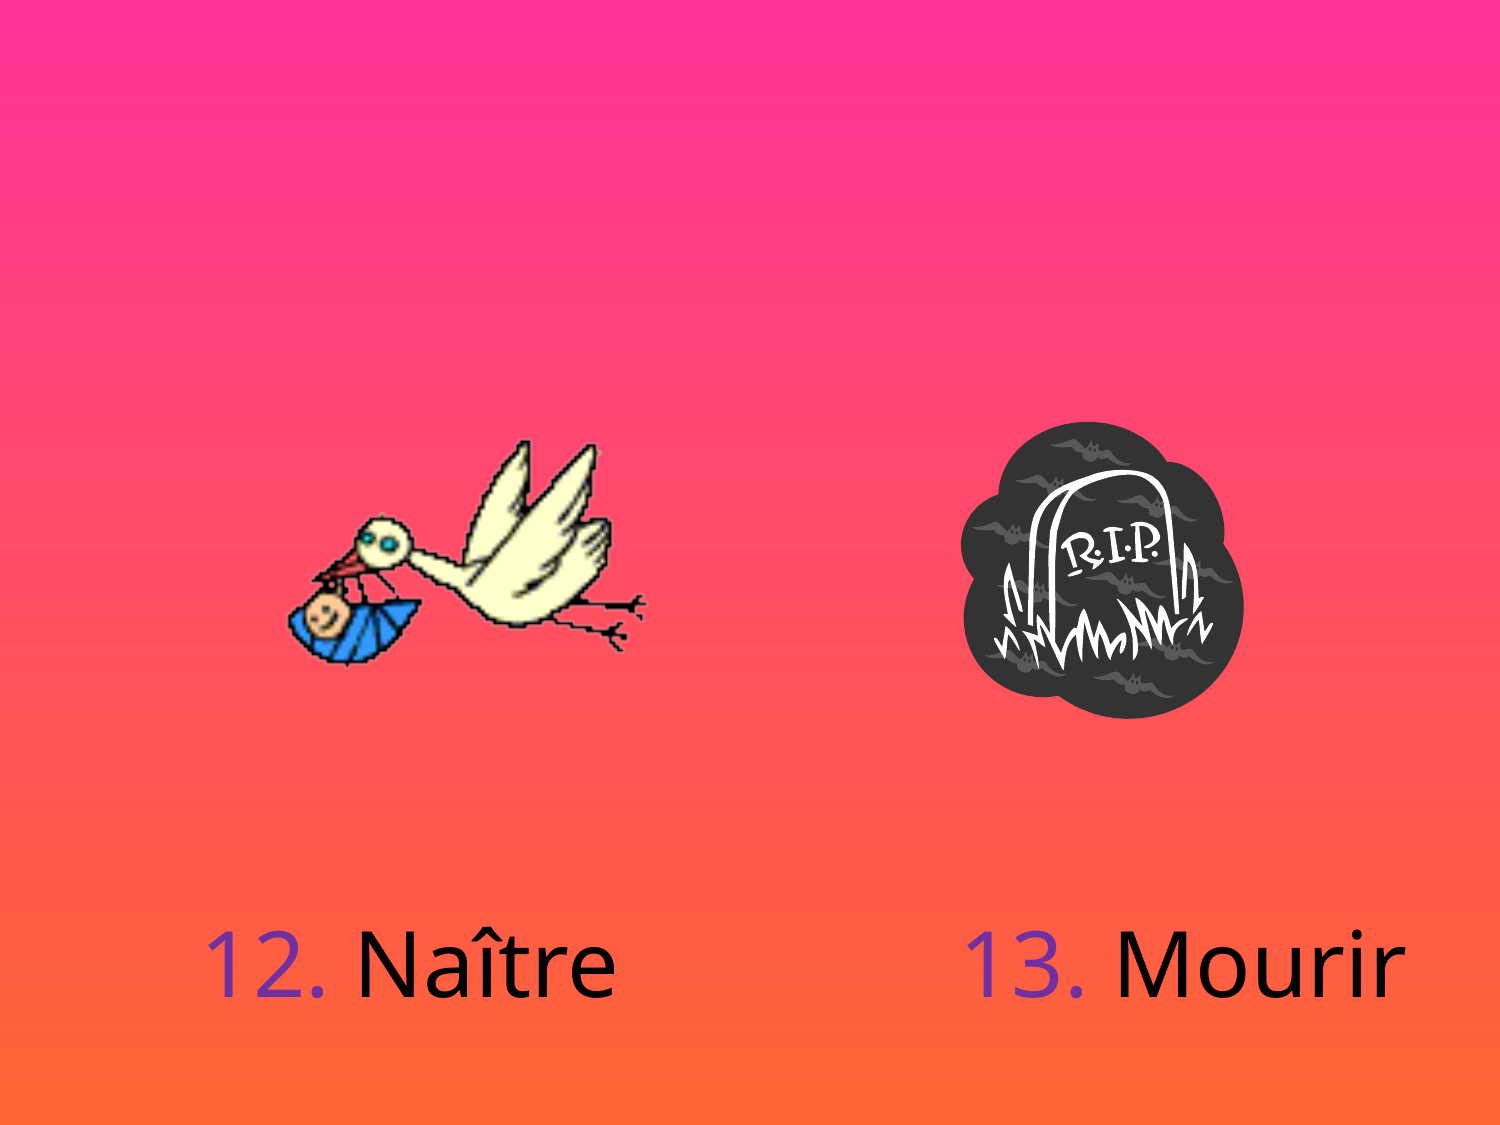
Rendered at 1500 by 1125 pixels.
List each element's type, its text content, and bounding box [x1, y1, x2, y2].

title 12. Naître [117, 878, 704, 1043]
picture [280, 409, 664, 739]
text_box 13. Mourir [913, 878, 1453, 1043]
picture [960, 421, 1244, 719]
